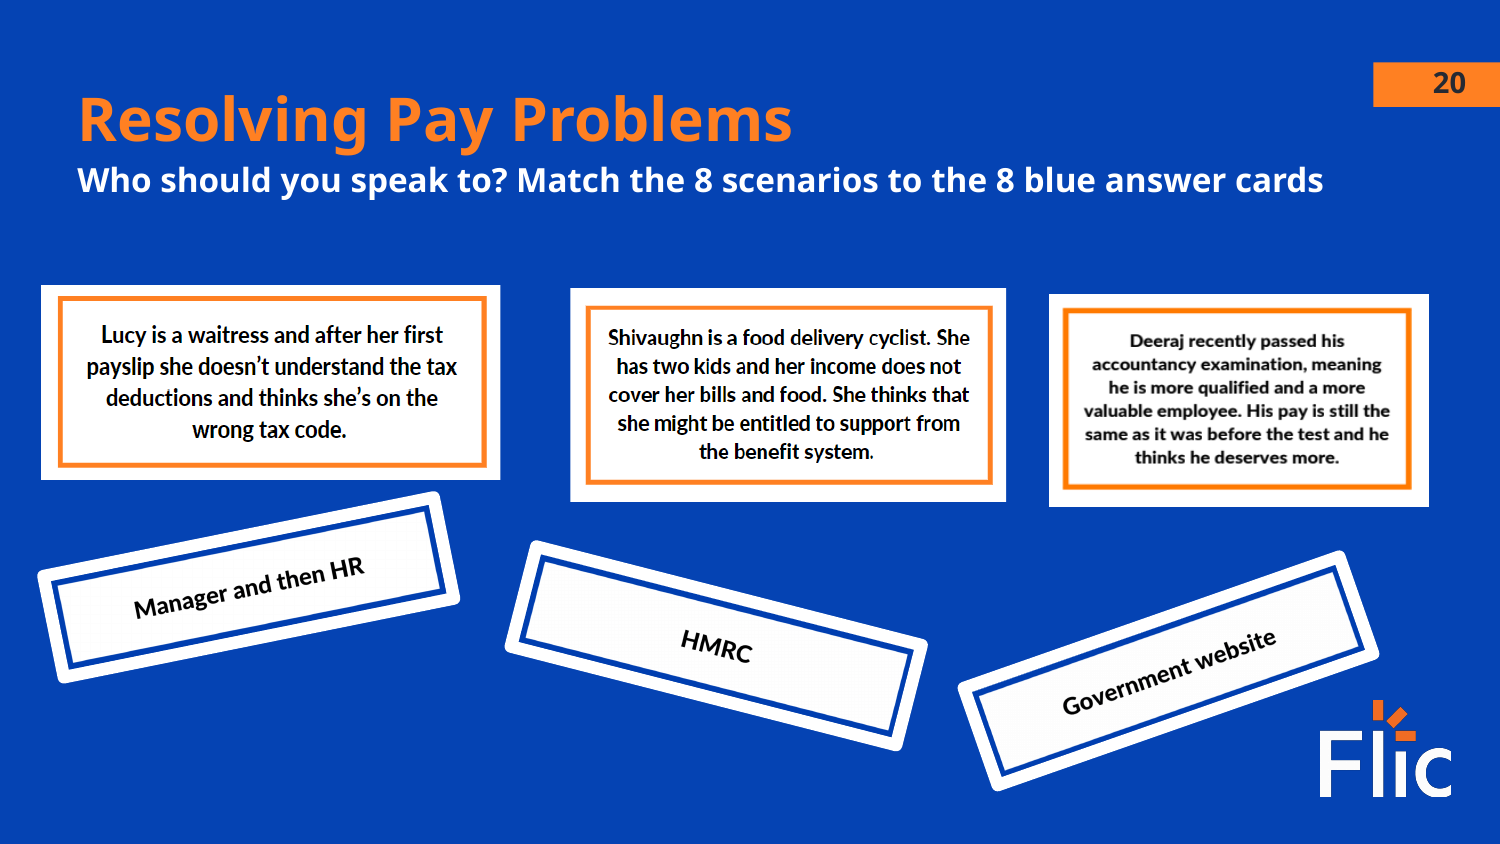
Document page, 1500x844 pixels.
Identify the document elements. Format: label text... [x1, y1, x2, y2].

slide_number ‹#› [1410, 66, 1489, 104]
picture [570, 288, 1007, 502]
picture [519, 555, 913, 737]
picture [52, 506, 446, 669]
text_box Resolving Pay Problems [77, 70, 926, 159]
text_box Who should you speak to? Match the 8 scenarios to the 8 blue answer cards [77, 159, 1394, 237]
picture [973, 566, 1451, 797]
picture [40, 285, 501, 480]
picture [1048, 294, 1429, 508]
